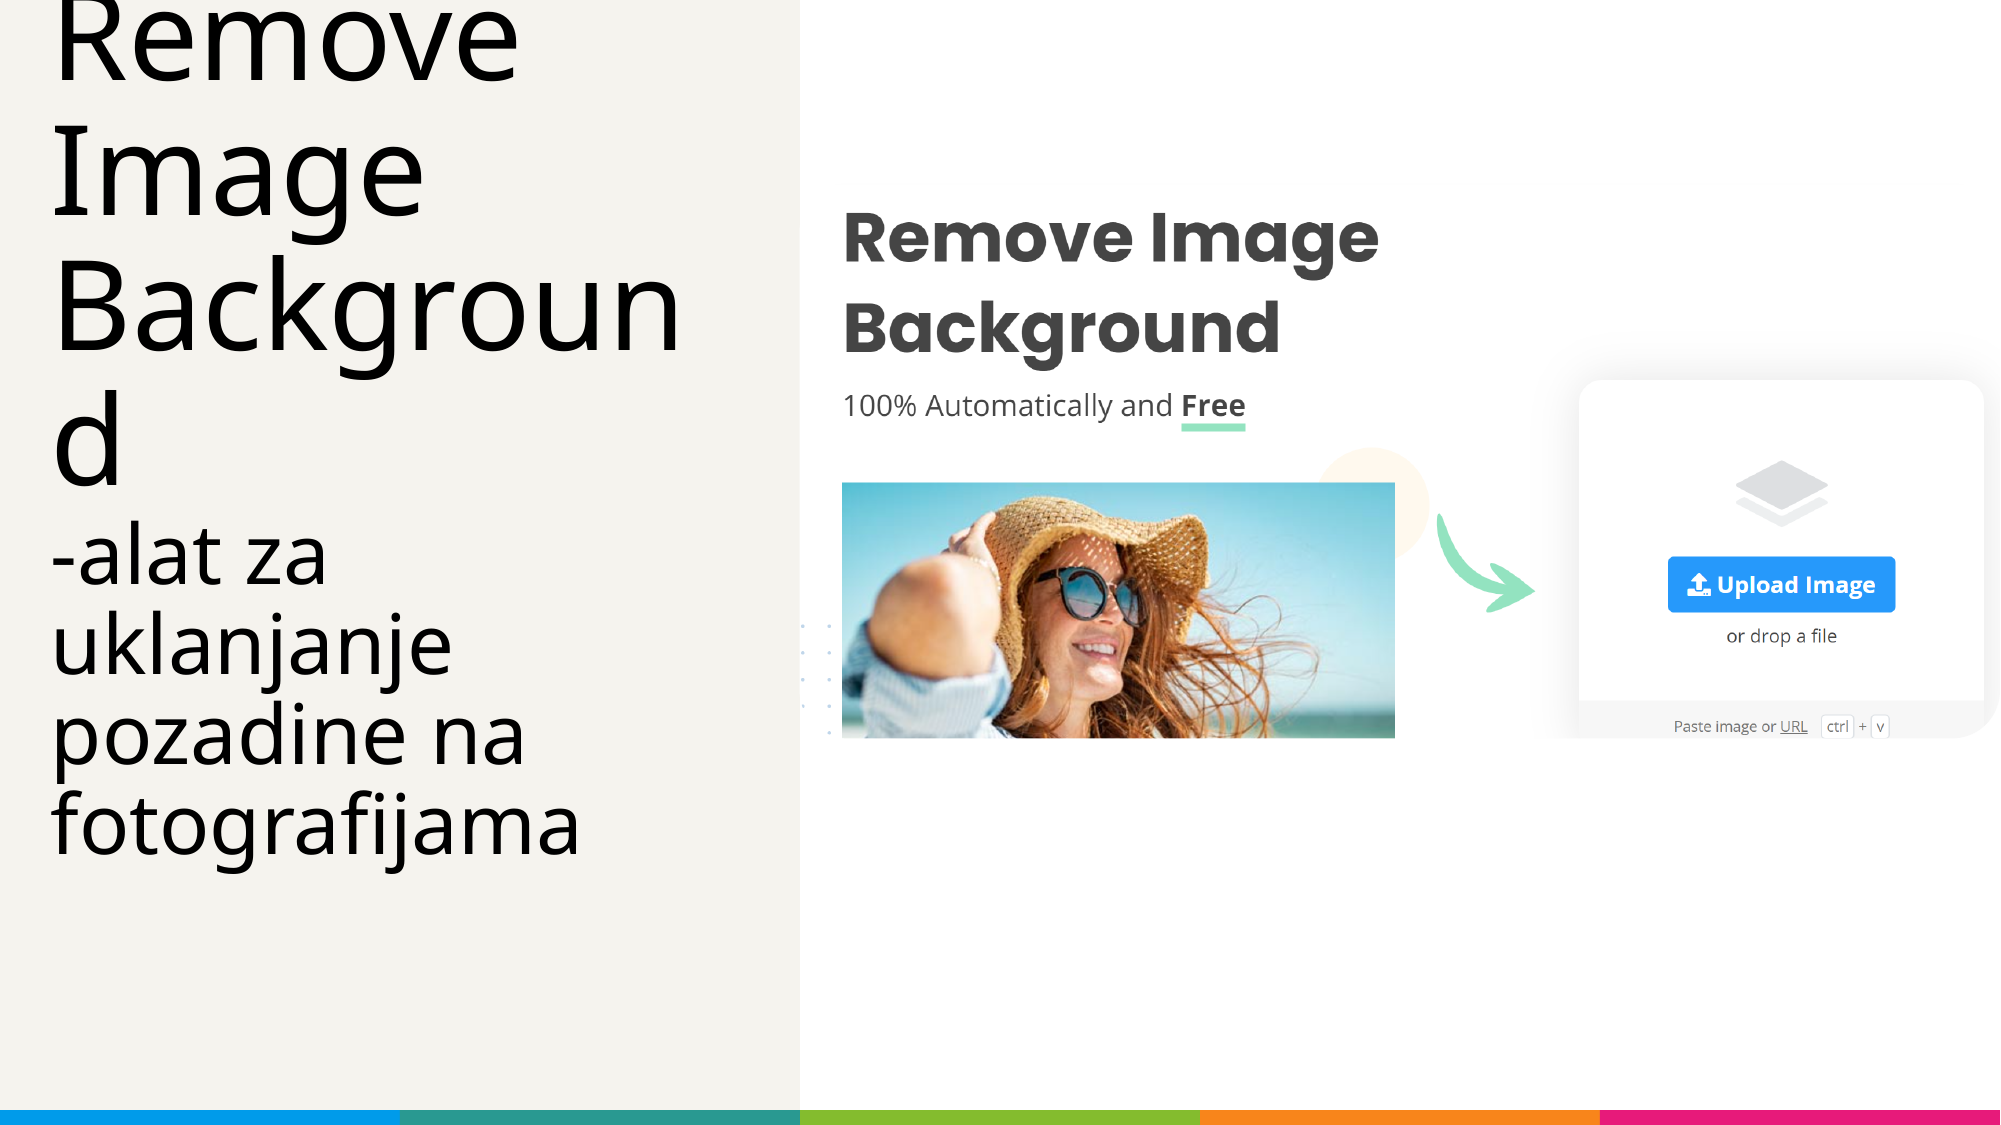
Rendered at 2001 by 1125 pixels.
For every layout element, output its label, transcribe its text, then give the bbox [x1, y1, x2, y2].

picture [799, 183, 2000, 739]
title Remove Image Background -alat za uklanjanje pozadine na fotografijama [35, 245, 741, 880]
